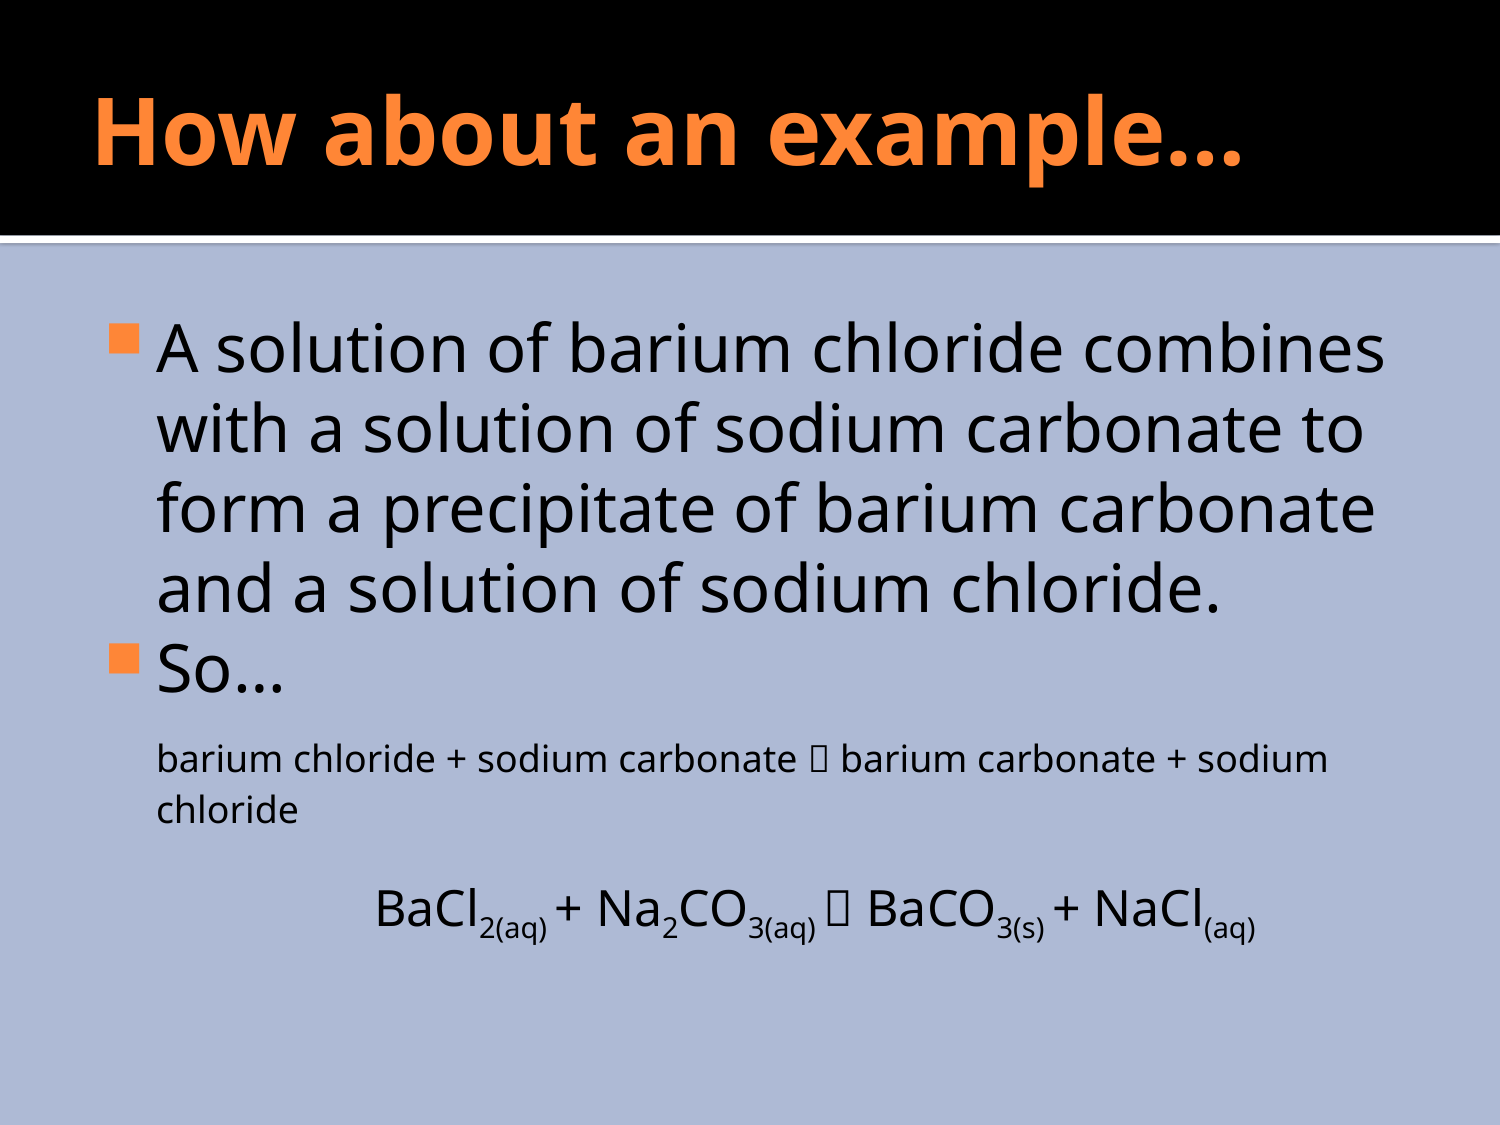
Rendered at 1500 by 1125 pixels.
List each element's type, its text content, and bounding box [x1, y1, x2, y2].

list A solution of barium chloride combines with a solution of sodium carbonate to form a precipitate of barium carbonate and a solution of sodium chloride. So… barium chloride + sodium carbonate  barium carbonate + sodium chloride BaCl2(aq) + Na2CO3(aq)  BaCO3(s) + NaCl(aq) [75, 291, 1425, 1050]
title How about an example… [75, 25, 1425, 231]
